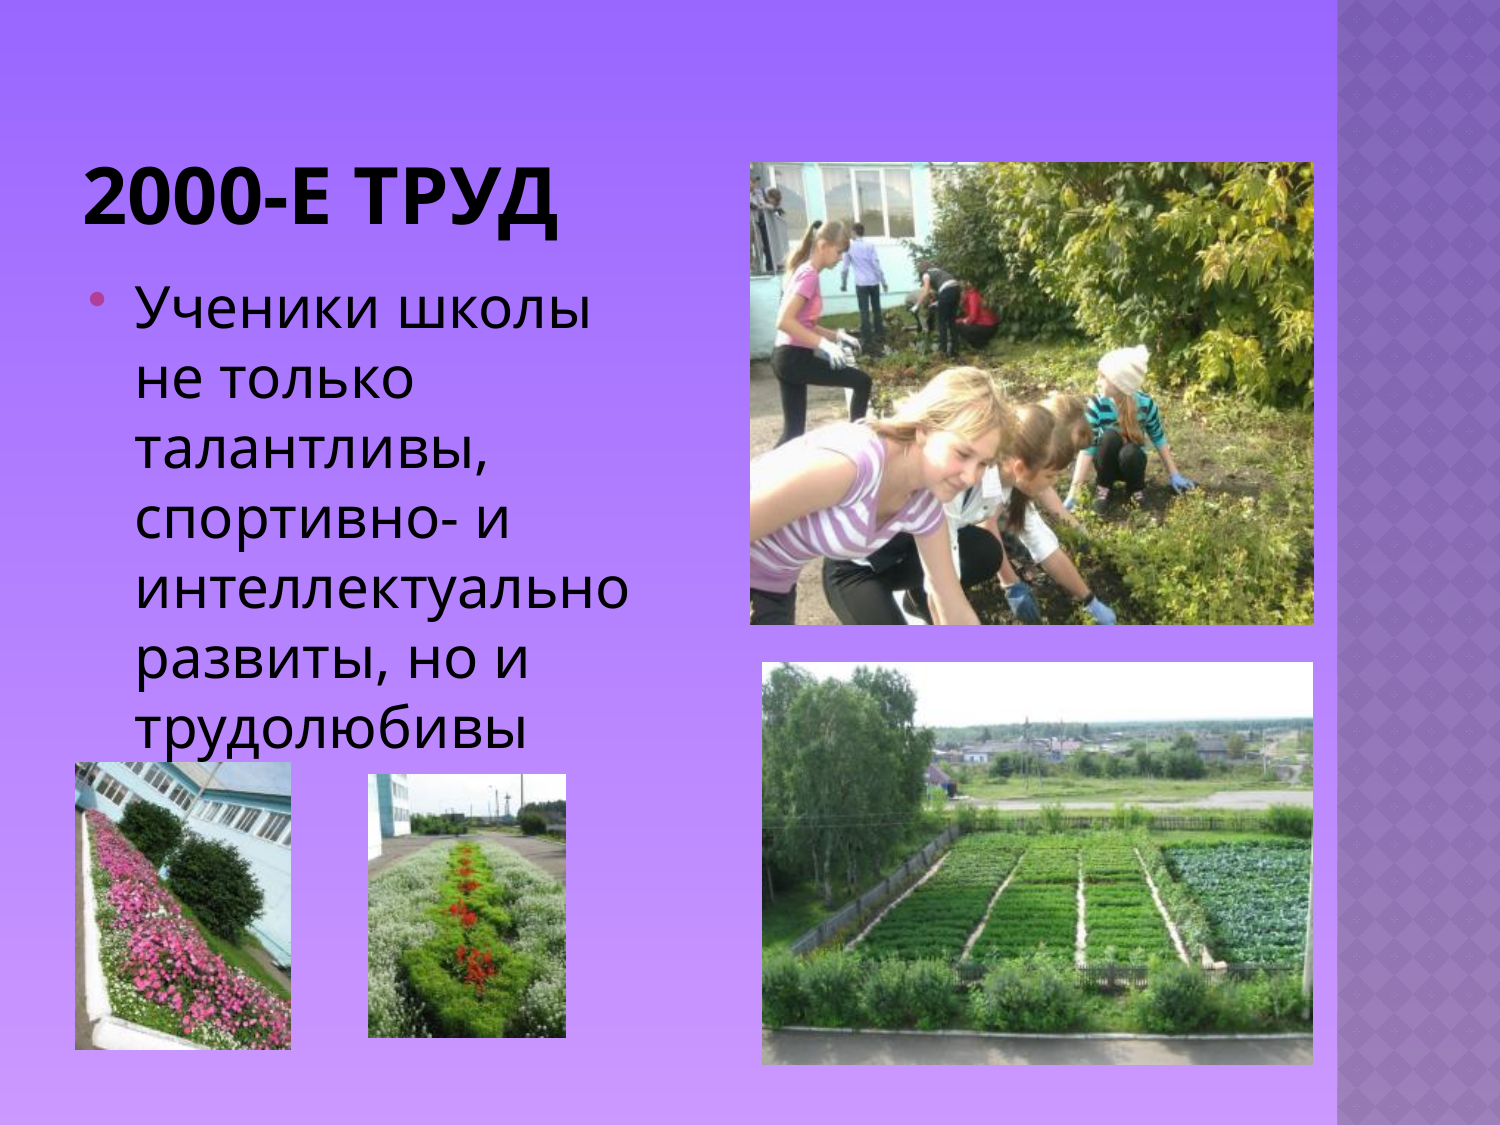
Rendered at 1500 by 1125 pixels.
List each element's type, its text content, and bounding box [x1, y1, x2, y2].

picture [368, 774, 566, 1038]
picture [74, 762, 291, 1051]
picture [762, 661, 1313, 1065]
list Ученики школы не только талантливы, спортивно- и интеллектуально развиты, но и трудолюбивы [74, 262, 653, 1006]
title 2000-е Труд [75, 52, 1263, 240]
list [749, 162, 1314, 625]
